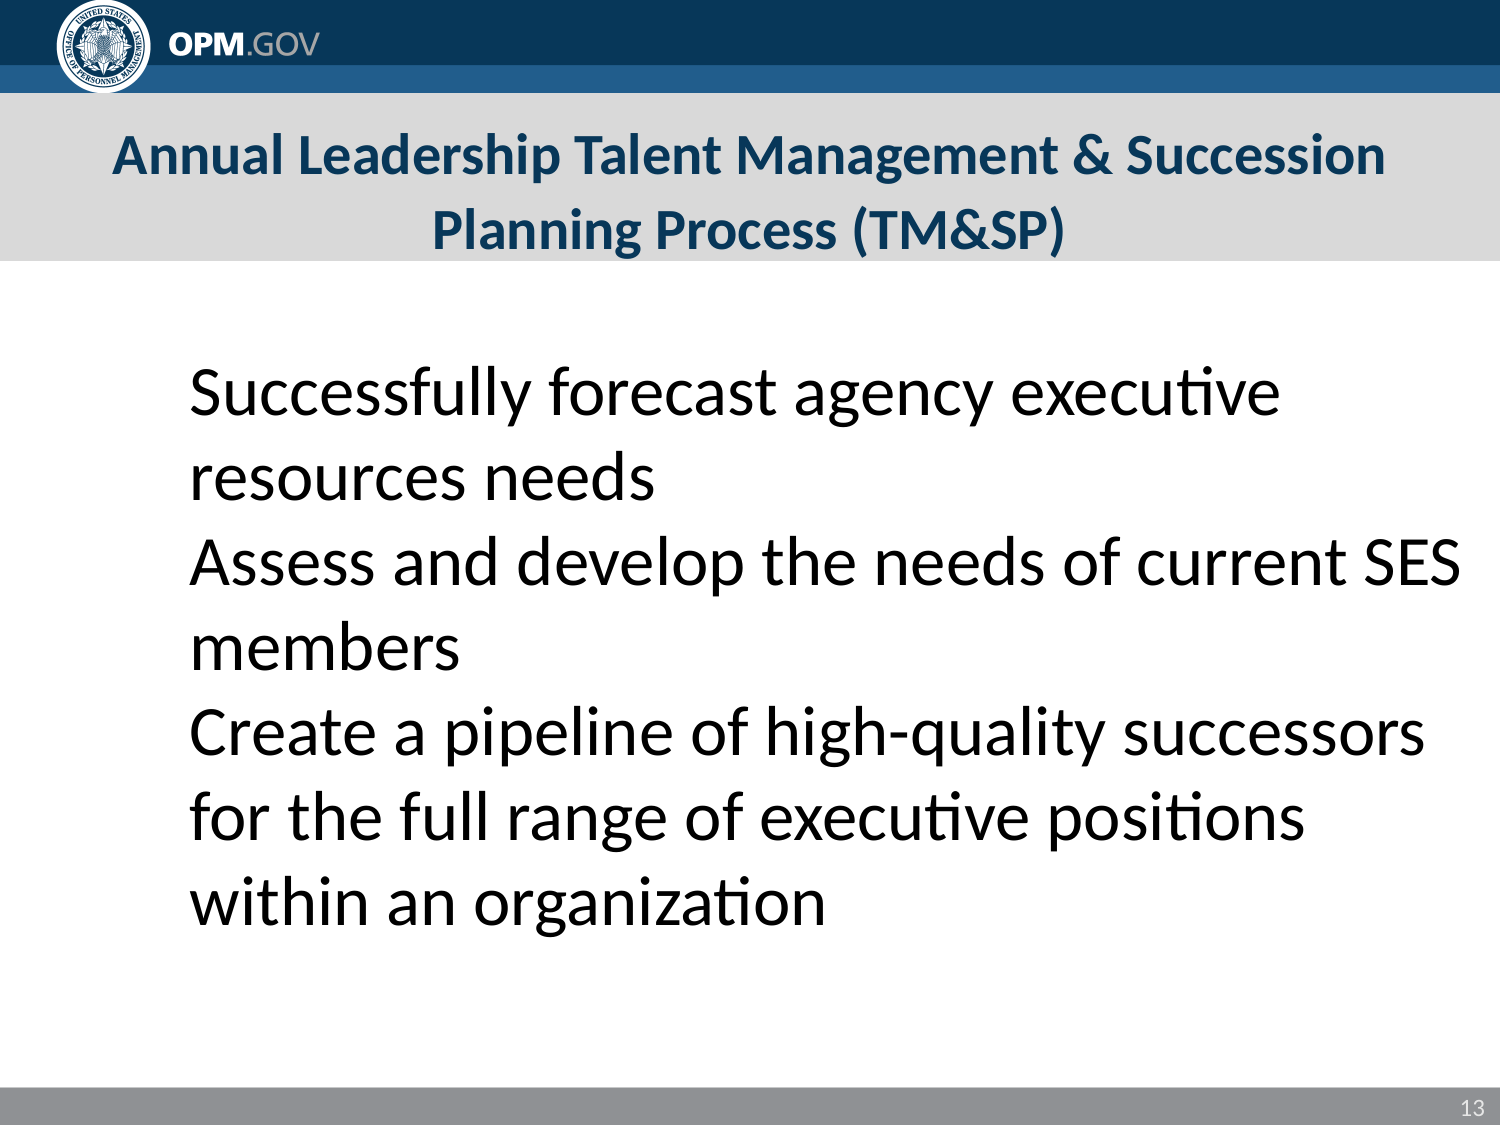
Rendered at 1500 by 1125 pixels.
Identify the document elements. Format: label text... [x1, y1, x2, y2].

slide_number 13 [1350, 1087, 1500, 1125]
list Successfully forecast agency executive resources needs Assess and develop the needs of current SES members Create a pipeline of high-quality successors for the full range of executive positions within an organization [174, 337, 1500, 1013]
picture [0, 261, 1500, 1125]
title Annual Leadership Talent Management & Succession Planning Process (TM&SP) [0, 93, 1500, 261]
picture [0, 0, 1500, 93]
